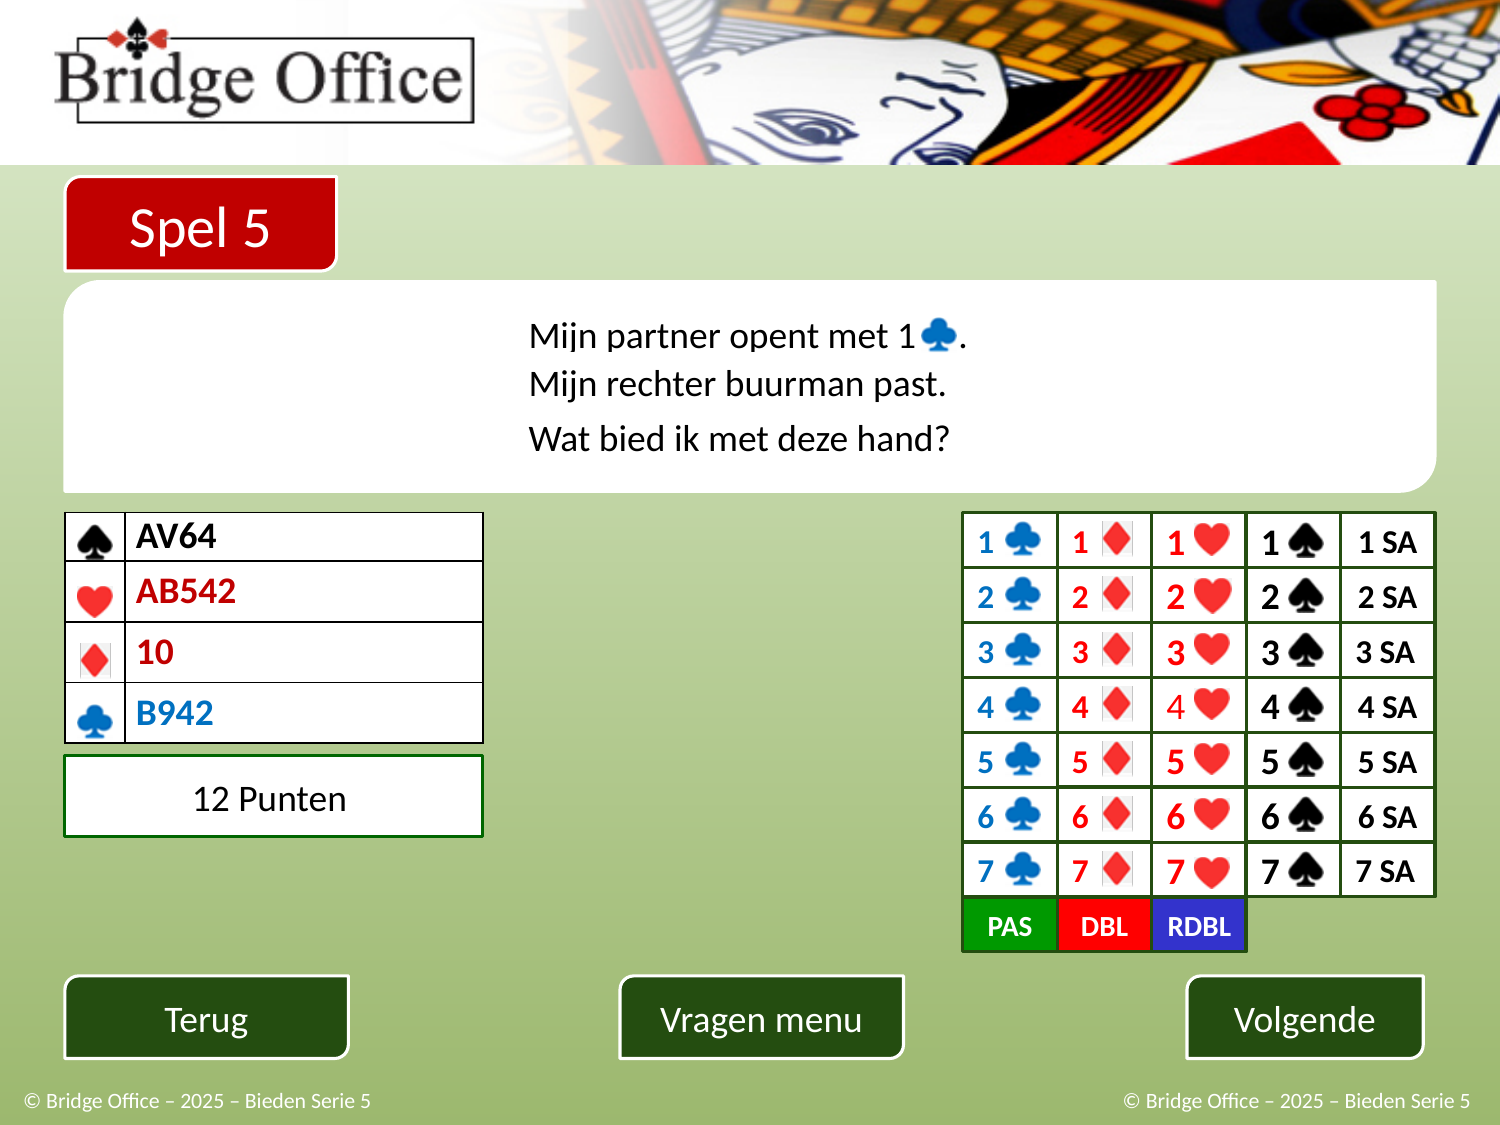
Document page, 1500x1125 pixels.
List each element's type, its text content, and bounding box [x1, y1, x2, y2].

text_box 6 [1056, 786, 1150, 841]
text_box 1 [961, 511, 1059, 569]
text_box 2 [1245, 569, 1339, 621]
picture [1004, 741, 1041, 778]
text_box 1 SA [1342, 511, 1437, 569]
text_box 2 [1153, 569, 1245, 621]
text_box Terug [63, 974, 350, 1061]
text_box Spel 5 [63, 179, 339, 273]
picture [1288, 686, 1324, 723]
text_box 2 SA [1339, 569, 1437, 621]
picture [1099, 631, 1135, 668]
text_box 5 [1248, 734, 1339, 786]
picture [77, 703, 113, 740]
text_box © Bridge Office – 2025 – Bieden Serie 5 [8, 1079, 393, 1121]
text_box RDBL [1153, 898, 1248, 953]
text_box © Bridge Office – 2025 – Bieden Serie 5 [1107, 1079, 1500, 1121]
picture [77, 585, 113, 618]
picture [1099, 686, 1135, 723]
table_header [66, 513, 124, 560]
picture [77, 643, 113, 679]
text_box 1 [1245, 511, 1342, 569]
picture [1004, 686, 1041, 723]
picture [1004, 521, 1041, 558]
picture [1099, 796, 1135, 833]
table_cell [66, 623, 124, 682]
picture [1193, 578, 1232, 614]
text_box 3 [1245, 621, 1339, 676]
text_box 1 [1059, 511, 1153, 569]
text_box 5 SA [1339, 734, 1437, 786]
text_box 6 [1245, 786, 1339, 841]
text_box DBL [1059, 898, 1153, 953]
text_box 6 [961, 786, 1056, 841]
picture [1194, 633, 1230, 666]
table_cell AB542 [126, 562, 482, 621]
text_box 2 [1056, 569, 1153, 621]
text_box 7 [1056, 841, 1150, 898]
table_cell [66, 683, 124, 742]
table_cell [72, 744, 117, 751]
picture [1004, 851, 1041, 887]
picture [1288, 576, 1324, 613]
text_box 6 [1150, 786, 1245, 841]
picture [1099, 741, 1135, 778]
text_box 5 [1153, 734, 1248, 786]
picture [1193, 857, 1230, 890]
text_box Mijn rechter buurman past. [513, 352, 987, 406]
text_box 5 [961, 734, 1059, 786]
picture [1288, 851, 1324, 887]
text_box 3 [1150, 621, 1245, 676]
text_box 2 [961, 569, 1056, 621]
text_box Volgende [1185, 974, 1425, 1061]
picture [0, 0, 1500, 166]
text_box 12 Punten [63, 754, 484, 838]
text_box 7 [1245, 841, 1339, 898]
text_box 7 [961, 841, 1056, 896]
text_box 4 [961, 676, 1059, 734]
picture [1288, 796, 1324, 832]
picture [920, 316, 957, 353]
table_cell [66, 562, 124, 621]
table_cell B942 [126, 683, 482, 742]
text_box 4 SA [1339, 676, 1437, 734]
picture [77, 524, 113, 561]
text_box 1 [1153, 511, 1245, 569]
picture [1193, 523, 1230, 556]
picture [1288, 631, 1324, 668]
picture [1099, 521, 1135, 558]
text_box Vragen menu [618, 974, 906, 1061]
picture [1004, 576, 1041, 613]
text_box 4 [1059, 676, 1150, 734]
picture [1288, 741, 1324, 778]
text_box Mijn partner opent met 1 . [513, 303, 1022, 364]
text_box 3 [1056, 621, 1150, 676]
text_box 6 SA [1339, 786, 1437, 844]
picture [1099, 851, 1135, 887]
text_box 7 SA [1339, 844, 1437, 898]
text_box 3 [961, 621, 1056, 676]
table_cell 10 [126, 623, 482, 682]
text_box 4 [1245, 676, 1339, 734]
text_box 4 [1150, 676, 1245, 734]
picture [1288, 521, 1325, 558]
picture [1193, 688, 1230, 721]
picture [1004, 796, 1041, 833]
text_box 5 [1059, 734, 1153, 786]
picture [1193, 798, 1230, 830]
text_box 3 SA [1339, 621, 1437, 676]
table_header AV64 [126, 513, 482, 560]
text_box [63, 280, 1437, 493]
picture [1099, 576, 1135, 613]
picture [1004, 631, 1041, 668]
text_box Wat bied ik met deze hand? [513, 406, 987, 467]
picture [1193, 743, 1230, 776]
text_box 7 [1150, 841, 1245, 898]
text_box PAS [961, 896, 1059, 953]
